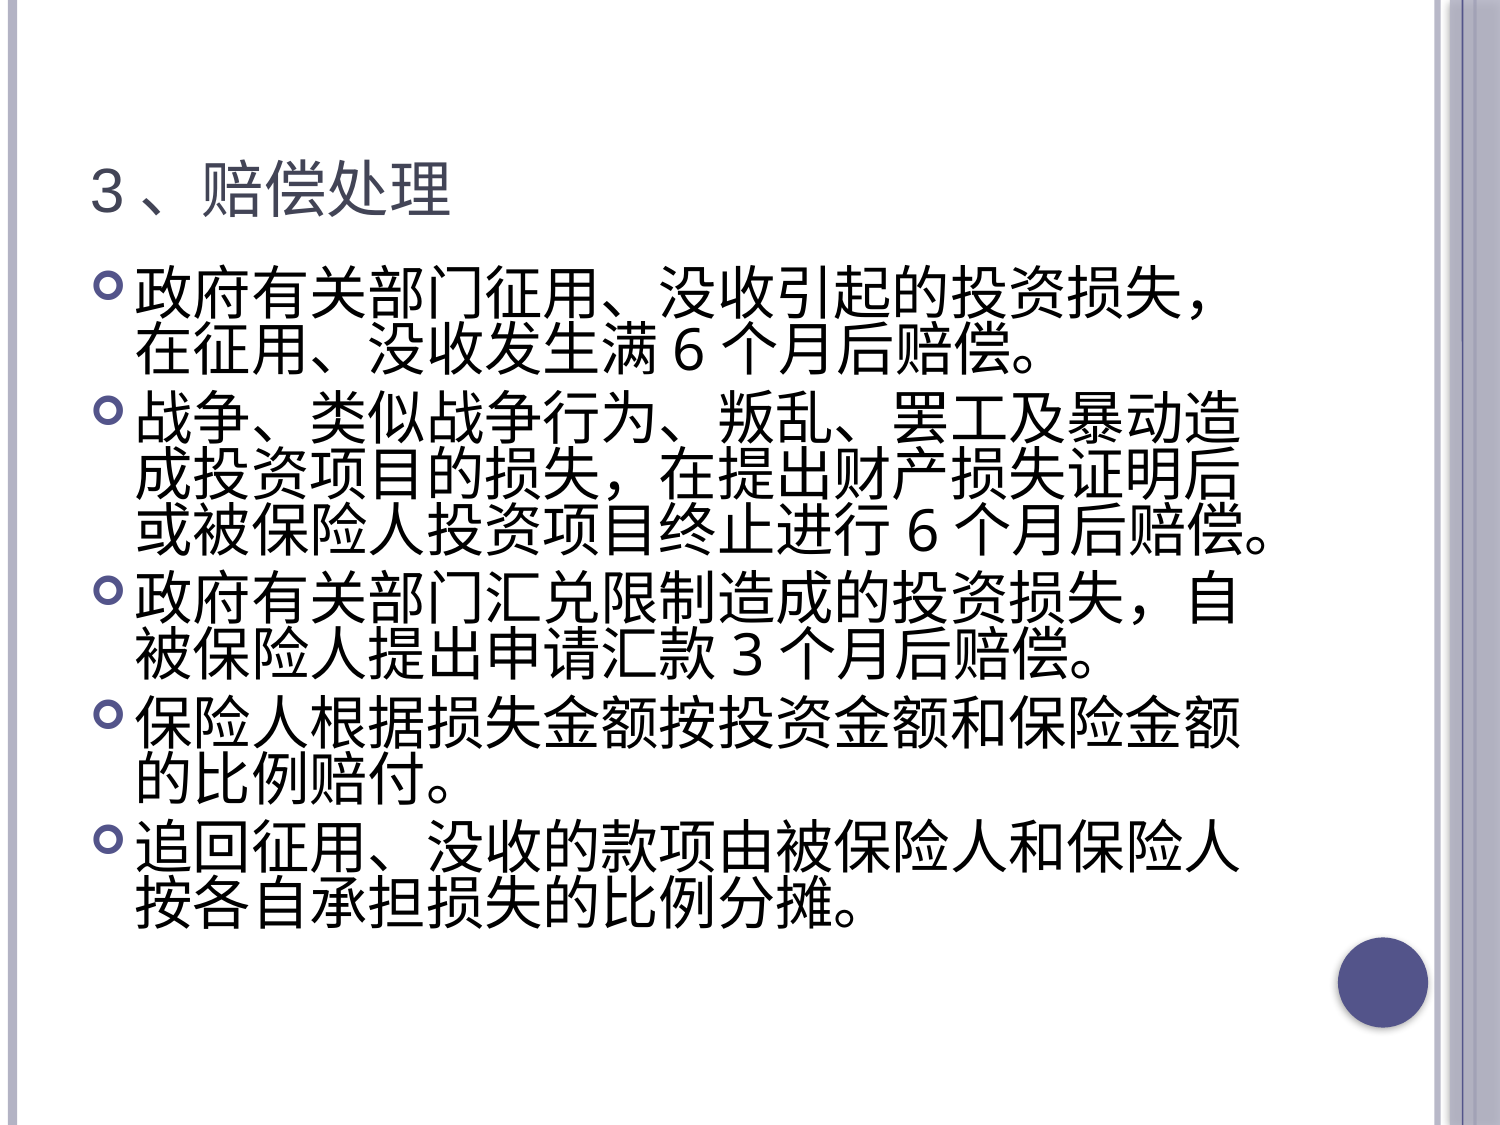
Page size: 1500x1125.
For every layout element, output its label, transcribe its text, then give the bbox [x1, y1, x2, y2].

list 政府有关部门征用、没收引起的投资损失，在征用、没收发生满6个月后赔偿。 战争、类似战争行为、叛乱、罢工及暴动造成投资项目的损失，在提出财产损失证明后或被保险人投资项目终止进行6个月后赔偿。 政府有关部门汇兑限制造成的投资损失，自被保险人提出申请汇款3个月后赔偿。 保险人根据损失金额按投资金额和保险金额的比例赔付。 追回征用、没收的款项由被保险人和保险人按各自承担损失的比例分摊。 [74, 262, 1301, 1063]
title 3、赔偿处理 [75, 45, 1300, 233]
